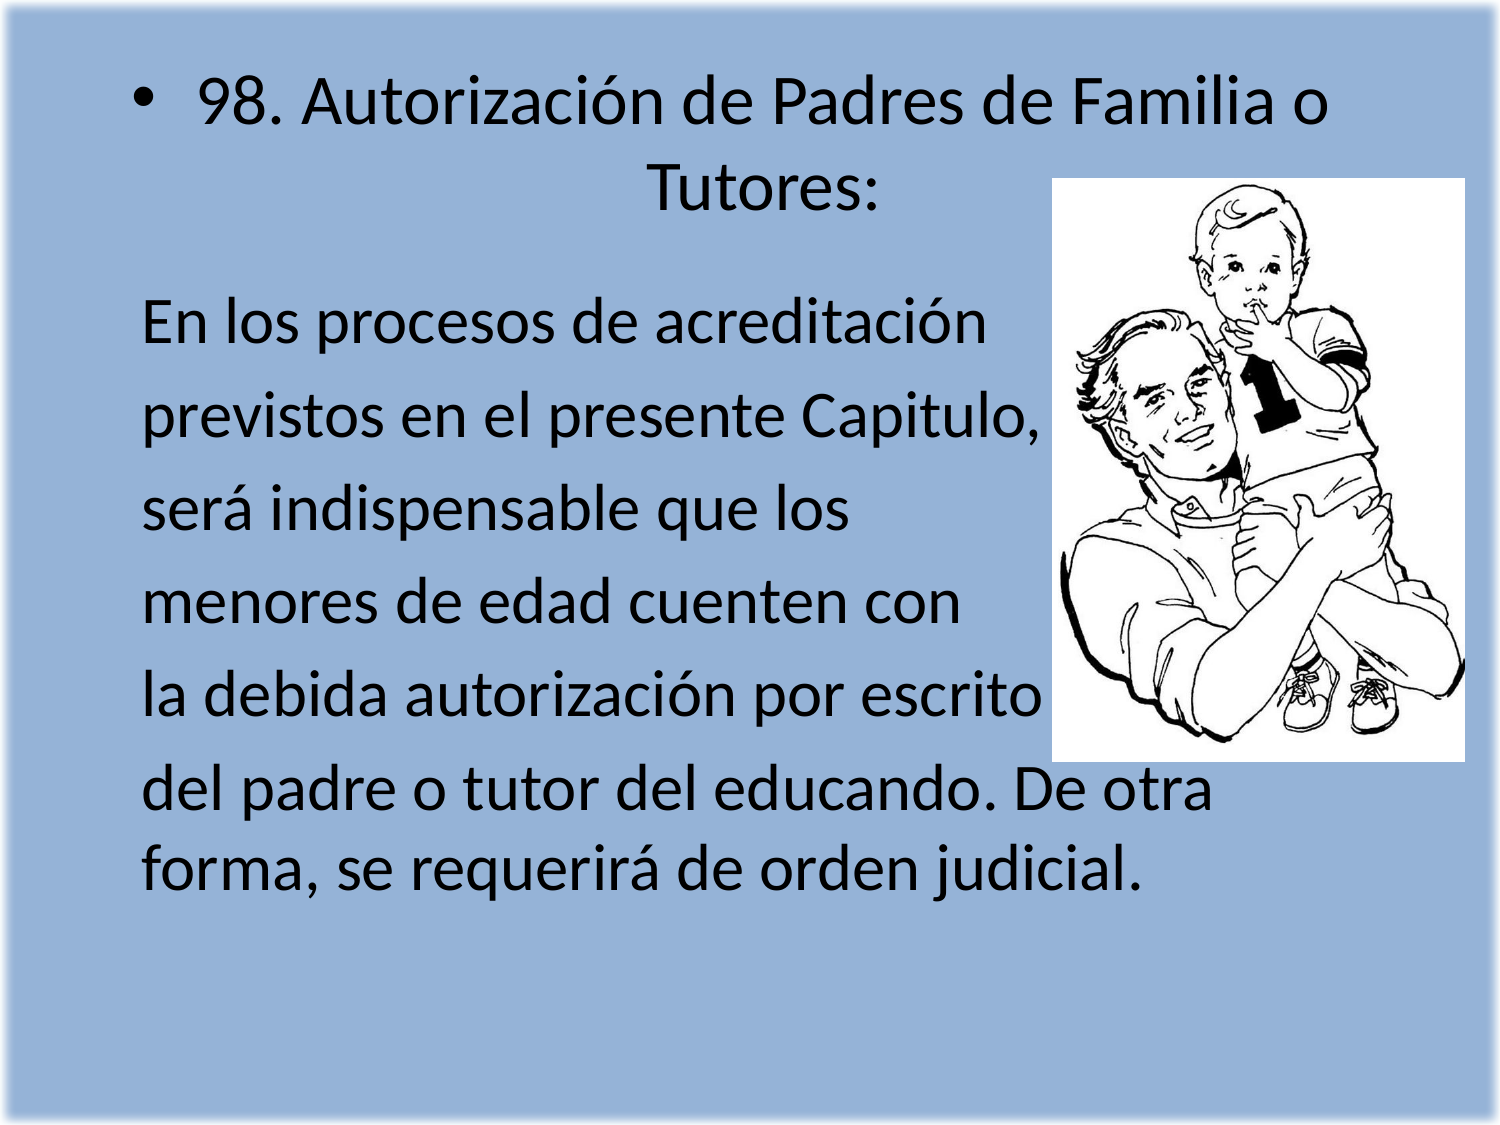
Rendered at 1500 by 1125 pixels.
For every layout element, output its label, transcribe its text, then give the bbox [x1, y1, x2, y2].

list En los procesos de acreditación previstos en el presente Capitulo, será indispensable que los menores de edad cuenten con la debida autorización por escrito del padre o tutor del educando. De otra forma, se requerirá de orden judicial. [70, 269, 1421, 1012]
title 98. Autorización de Padres de Familia o Tutores: [75, 45, 1425, 233]
picture [1052, 178, 1466, 762]
text_box [14, 14, 1487, 1112]
